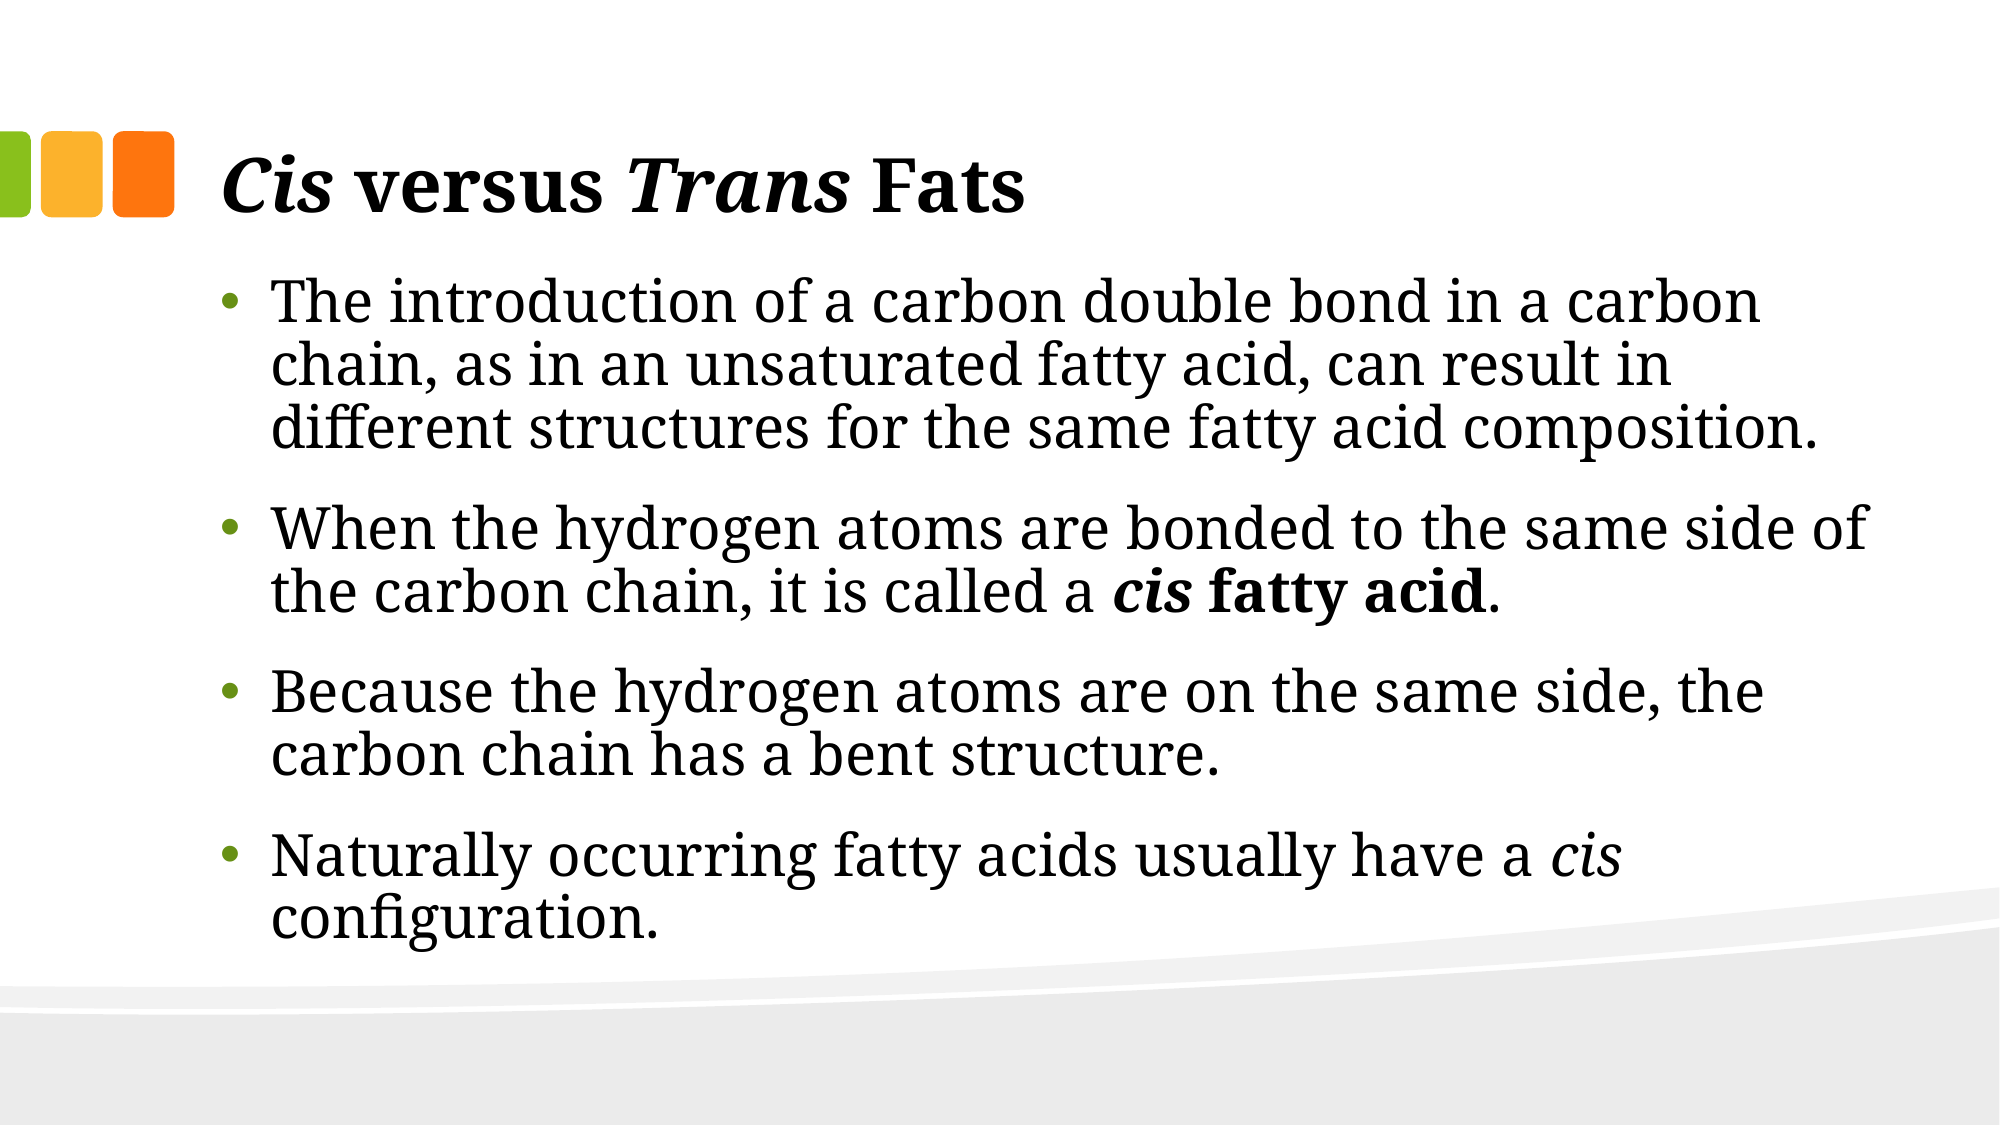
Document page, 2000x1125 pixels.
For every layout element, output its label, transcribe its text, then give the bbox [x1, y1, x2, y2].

list The introduction of a carbon double bond in a carbon chain, as in an unsaturated fatty acid, can result in different structures for the same fatty acid composition. When the hydrogen atoms are bonded to the same side of the carbon chain, it is called a cis fatty acid. Because the hydrogen atoms are on the same side, the carbon chain has a bent structure. Naturally occurring fatty acids usually have a cis configuration. [199, 262, 1925, 1013]
title Cis versus Trans Fats [199, 24, 1800, 238]
